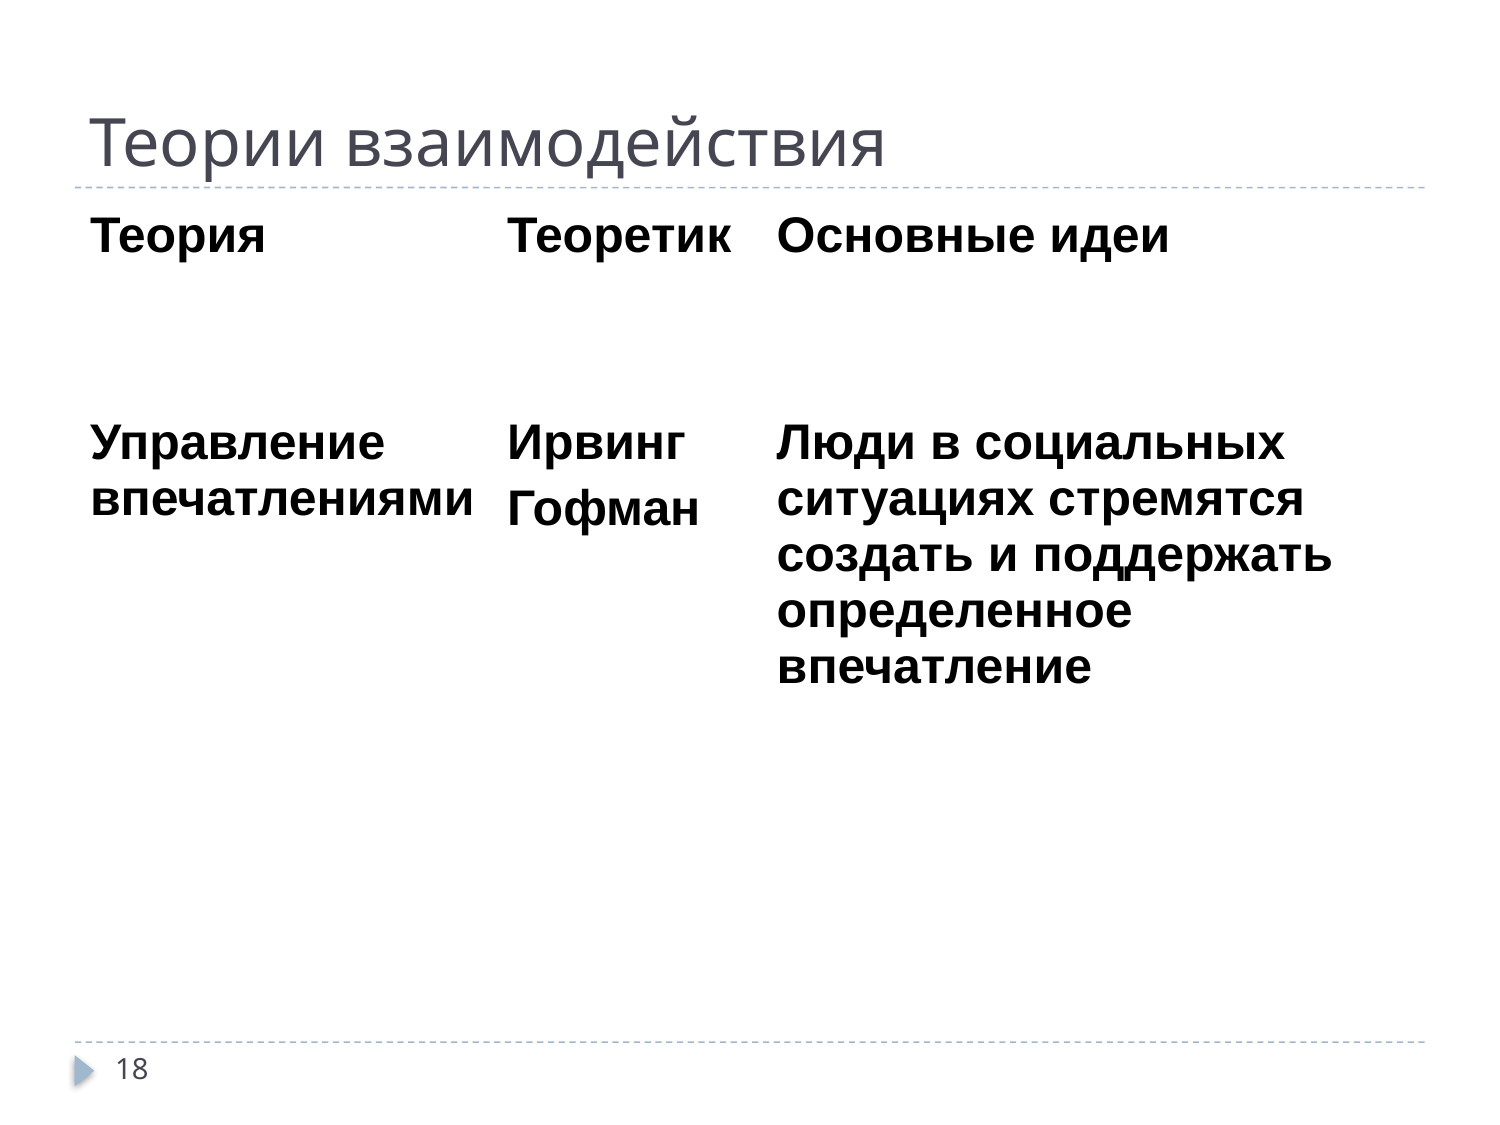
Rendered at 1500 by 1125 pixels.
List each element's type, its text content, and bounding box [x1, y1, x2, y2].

table_header Теория [76, 201, 491, 405]
slide_number 18 [100, 1042, 426, 1103]
table_cell Ирвинг Гофман [493, 410, 761, 751]
table_cell Управление впечатлениями [76, 410, 491, 751]
table_header Теоретик [493, 201, 761, 405]
table_cell Люди в социальных ситуациях стремятся создать и поддержать определенное впечатление [763, 410, 1424, 751]
title Теории взаимодействия [75, 24, 1425, 188]
table_header Основные идеи [763, 201, 1424, 405]
